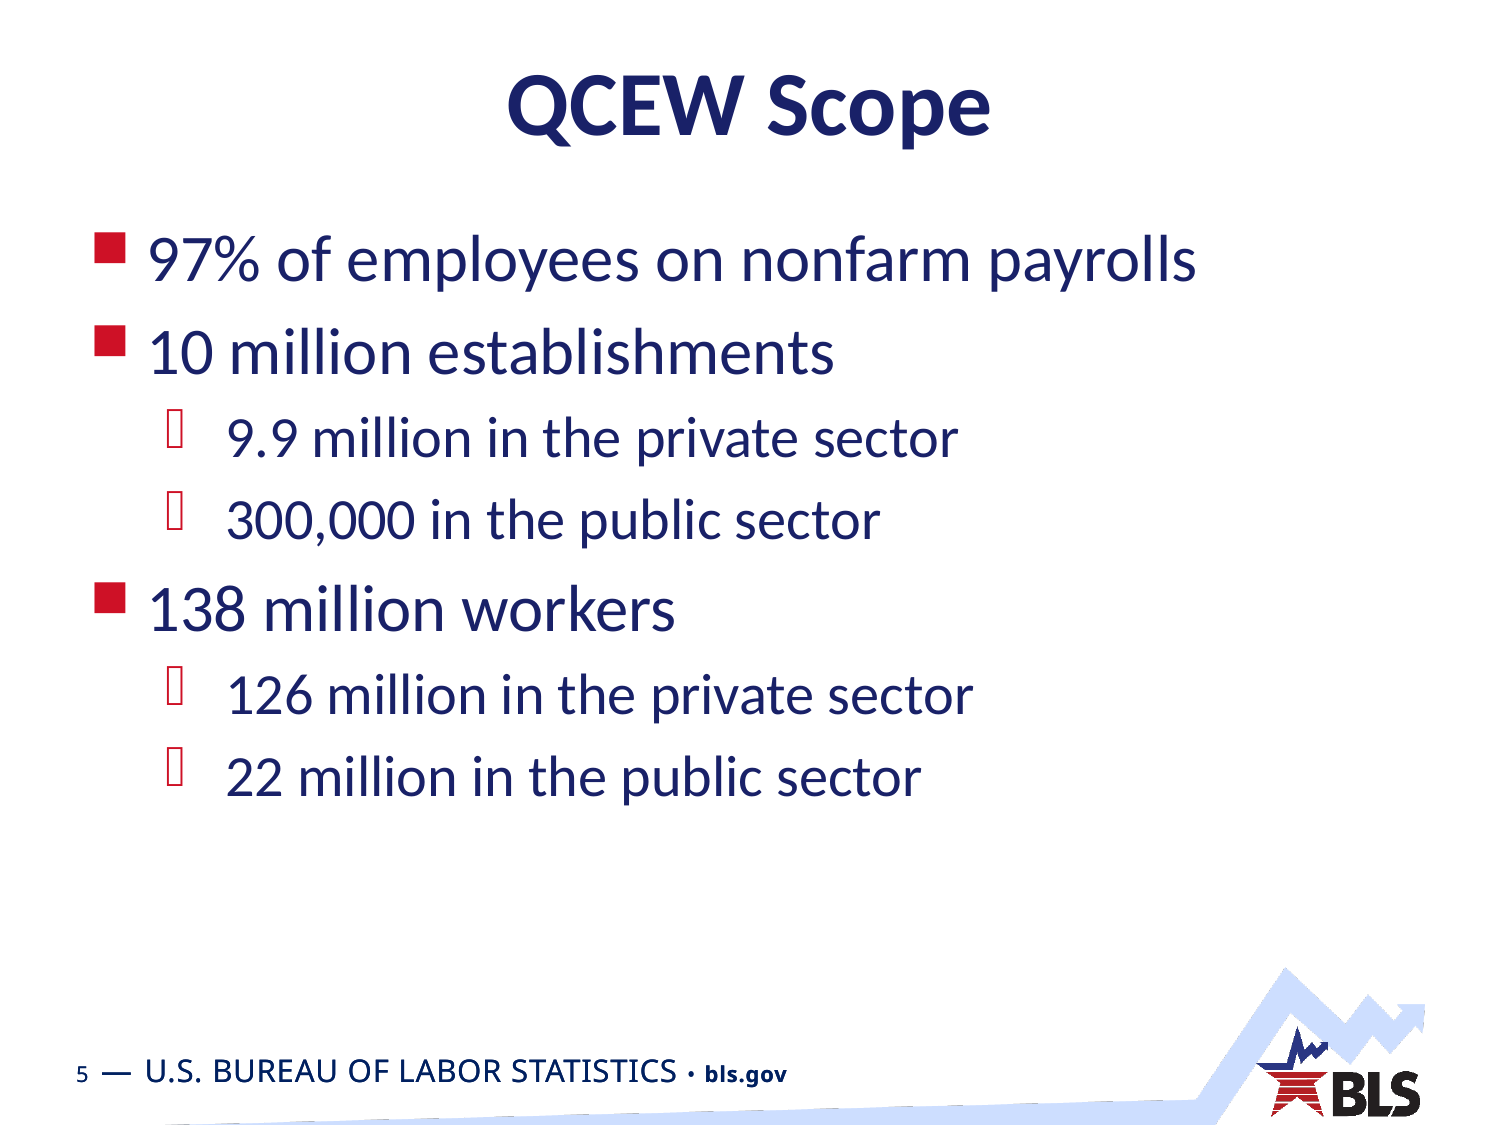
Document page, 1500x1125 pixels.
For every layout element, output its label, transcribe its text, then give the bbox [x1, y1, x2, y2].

list 97% of employees on nonfarm payrolls 10 million establishments 9.9 million in the private sector 300,000 in the public sector 138 million workers 126 million in the private sector 22 million in the public sector [74, 206, 1426, 1000]
title QCEW Scope [74, 36, 1426, 163]
picture [40, 967, 1425, 1125]
